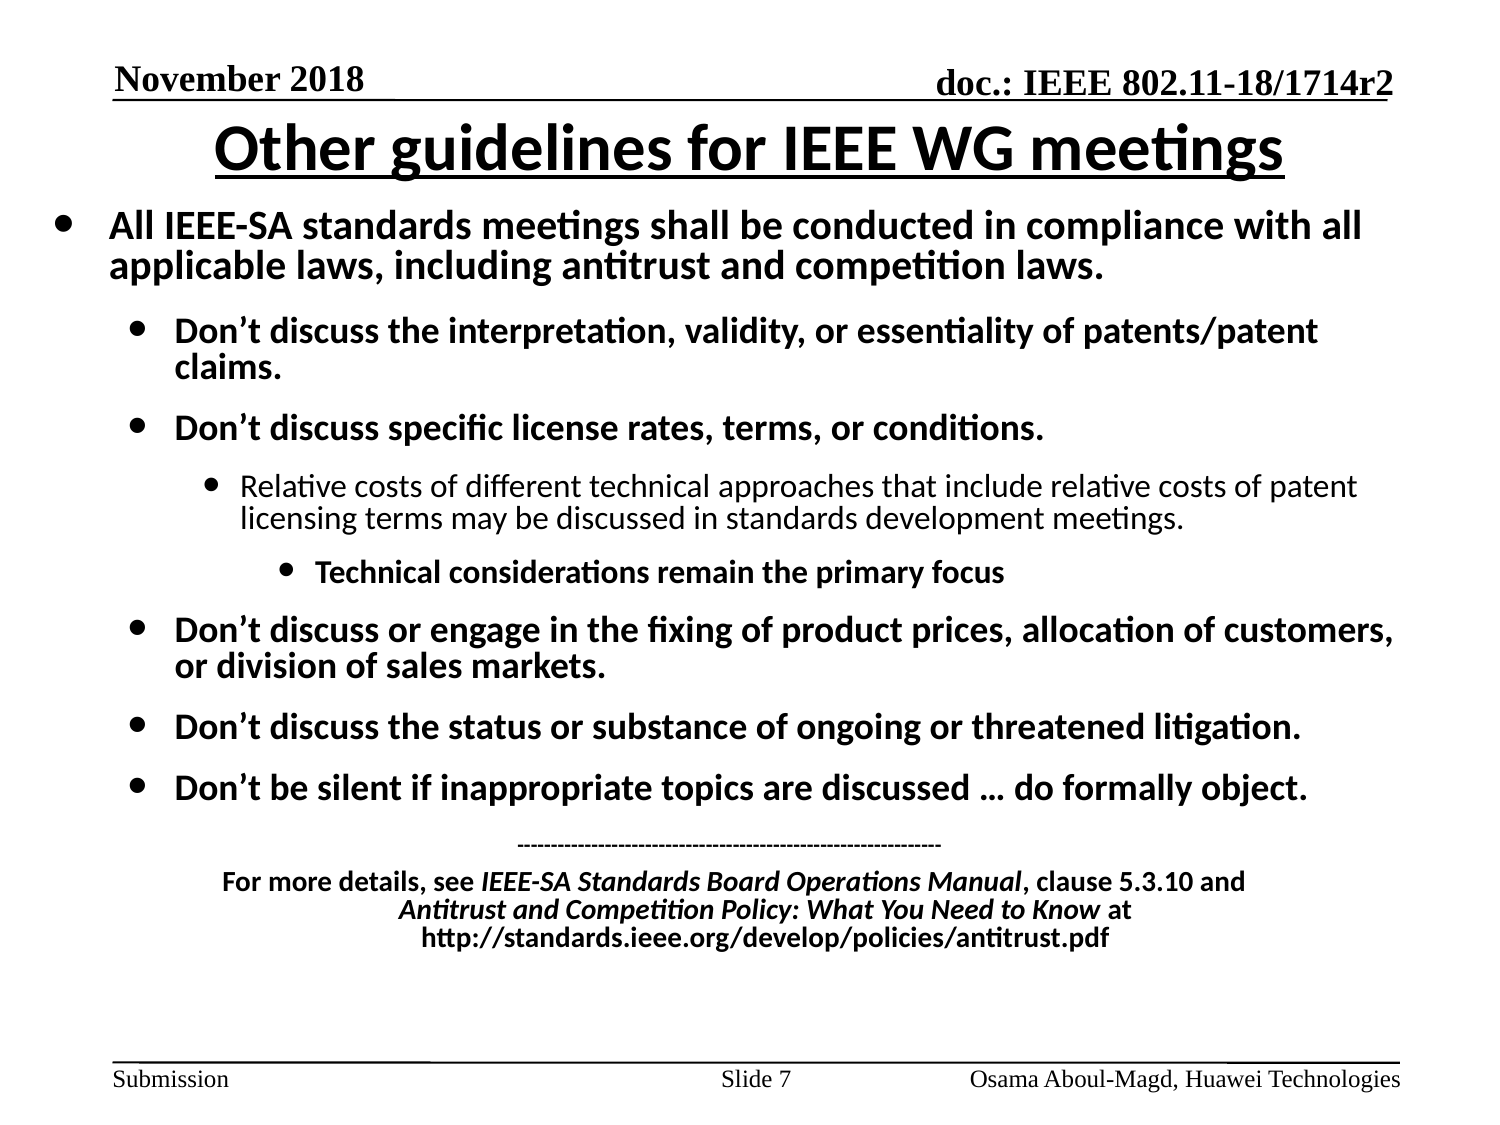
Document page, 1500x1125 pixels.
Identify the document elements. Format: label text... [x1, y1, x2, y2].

list All IEEE-SA standards meetings shall be conducted in compliance with all applicable laws, including antitrust and competition laws. Don’t discuss the interpretation, validity, or essentiality of patents/patent claims. Don’t discuss specific license rates, terms, or conditions. Relative costs of different technical approaches that include relative costs of patent licensing terms may be discussed in standards development meetings. Technical considerations remain the primary focus Don’t discuss or engage in the fixing of product prices, allocation of customers, or division of sales markets. Don’t discuss the status or substance of ongoing or threatened litigation. Don’t be silent if inappropriate topics are discussed … do formally object. --------------------------------------------------------------- For more details, see IEEE-SA Standards Board Operations Manual, clause 5.3.10 and Antitrust and Competition Policy: What You Need to Know at http://standards.ieee.org/develop/policies/antitrust.pdf [37, 199, 1438, 875]
title Other guidelines for IEEE WG meetings [112, 112, 1388, 176]
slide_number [114, 54, 423, 100]
slide_number Slide 7 [712, 1061, 800, 1123]
footer Osama Aboul-Magd, Huawei Technologies [878, 1061, 1402, 1093]
